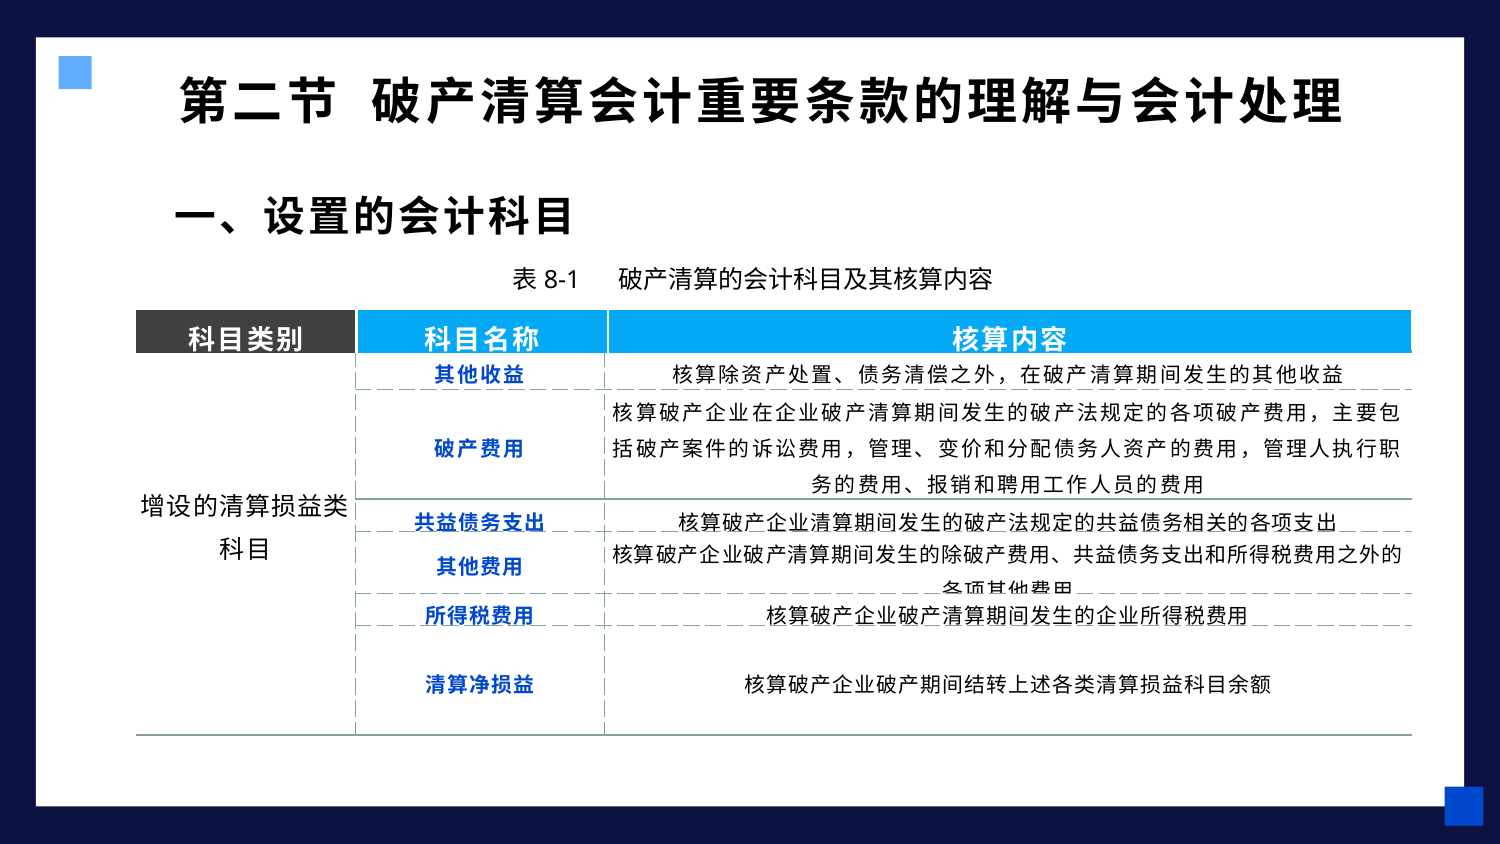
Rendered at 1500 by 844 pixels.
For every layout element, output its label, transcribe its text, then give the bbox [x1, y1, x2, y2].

table_header 核算内容 [609, 310, 1411, 353]
table_cell 核算破产企业破产清算期间发生的除破产费用、共益债务支出和所得税费用之外的各项其他费用 [604, 531, 1412, 593]
table_cell 核算破产企业清算期间发生的破产法规定的共益债务相关的各项支出 [604, 500, 1412, 531]
table_cell 所得税费用 [355, 593, 604, 625]
table_header 科目类别 [136, 310, 355, 353]
table_cell 共益债务支出 [355, 500, 604, 531]
list 一、设置的会计科目 [157, 179, 1412, 350]
table_cell 核算破产企业破产清算期间发生的企业所得税费用 [604, 593, 1412, 625]
table_cell 核算破产企业破产期间结转上述各类清算损益科目余额 [604, 625, 1412, 734]
table_cell 核算破产企业在企业破产清算期间发生的破产法规定的各项破产费用，主要包括破产案件的诉讼费用，管理、变价和分配债务人资产的费用，管理人执行职务的费用、报销和聘用工作人员的费用 [604, 389, 1412, 498]
table_header 增设的清算损益类科目 [136, 353, 355, 734]
table_header 核算除资产处置、债务清偿之外，在破产清算期间发生的其他收益 [604, 353, 1412, 389]
table_cell 其他费用 [355, 531, 604, 593]
text_box 表8-1 破产清算的会计科目及其核算内容 [277, 256, 1186, 302]
title 第二节 破产清算会计重要条款的理解与会计处理 [141, 48, 1377, 138]
table_header 其他收益 [355, 353, 604, 389]
table_cell 破产费用 [355, 389, 604, 498]
table_cell 清算净损益 [355, 625, 604, 734]
table_header 科目名称 [358, 310, 607, 353]
